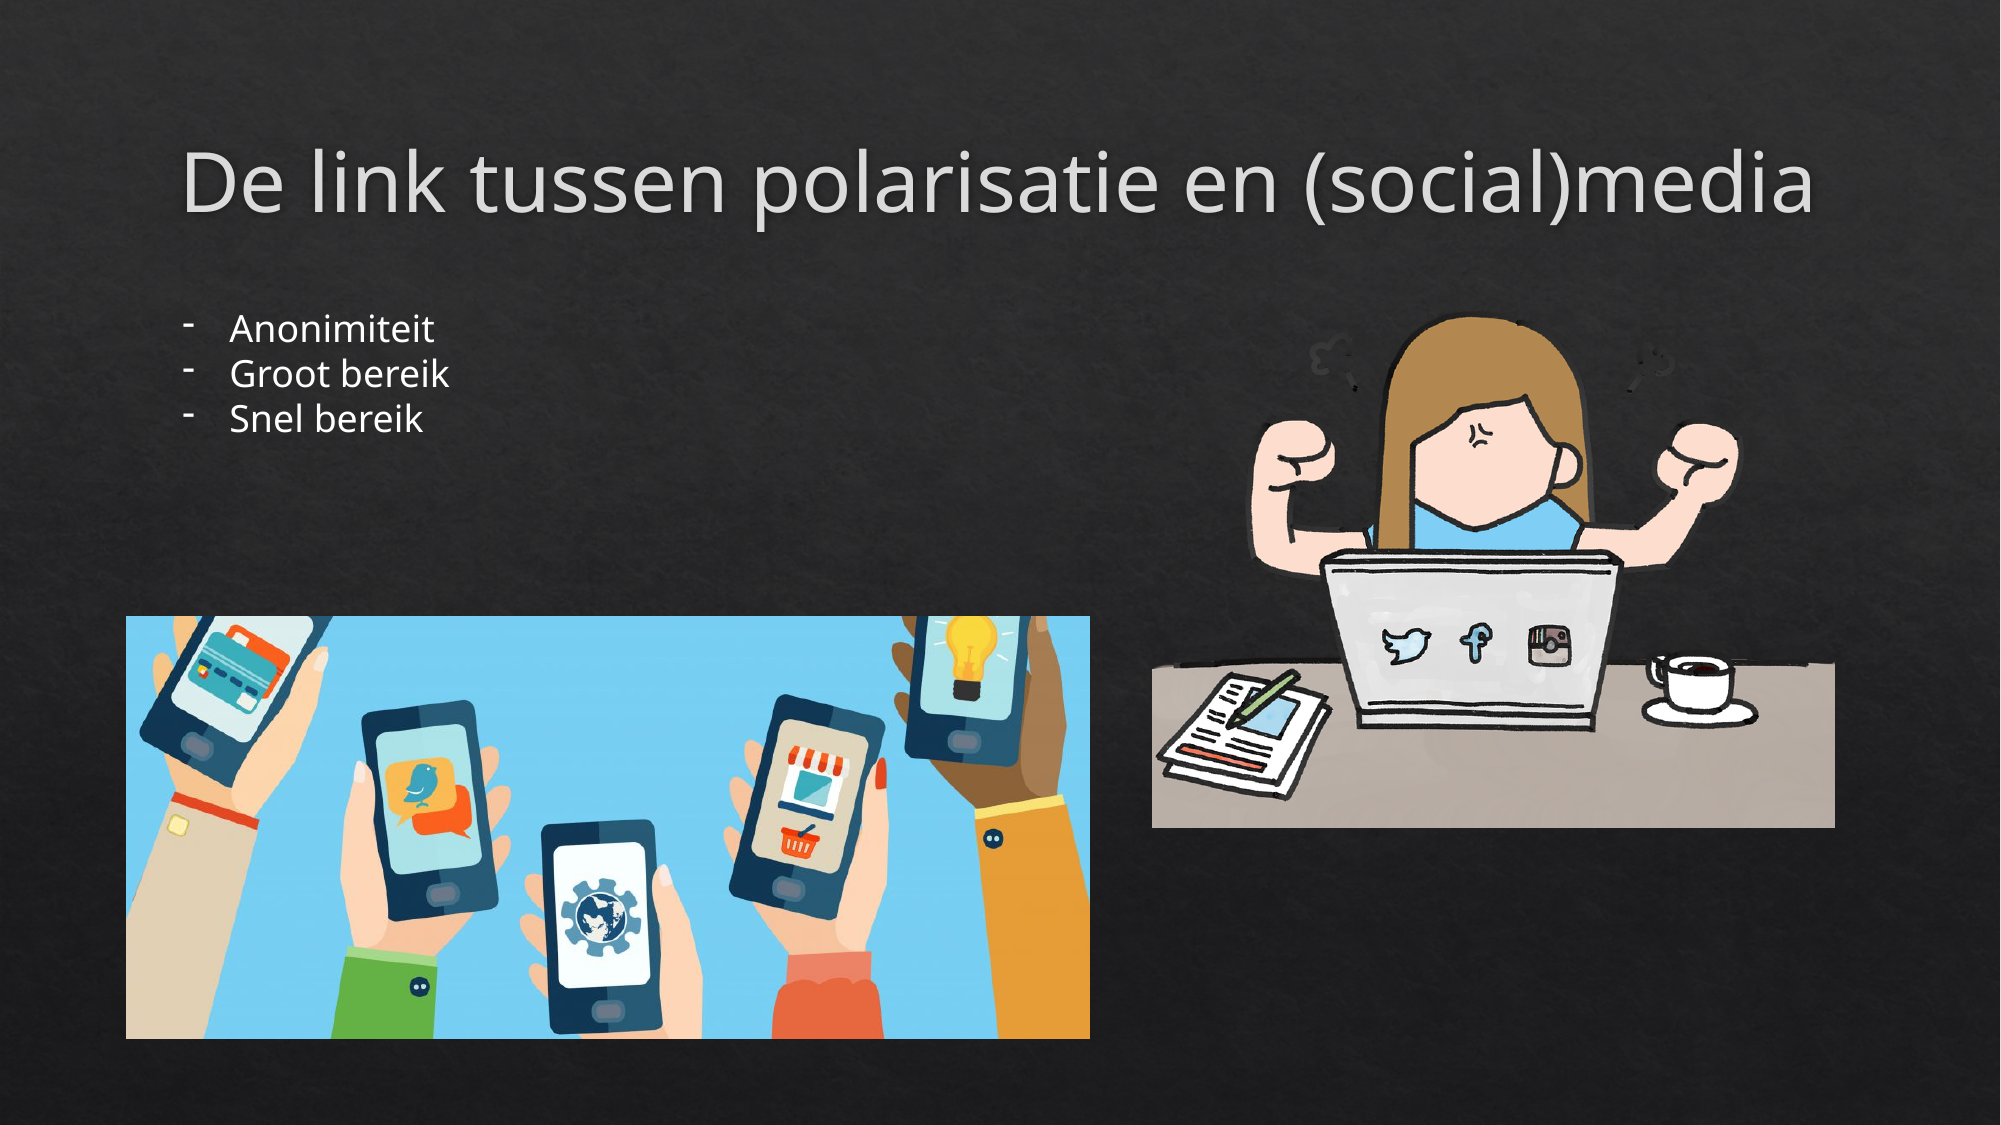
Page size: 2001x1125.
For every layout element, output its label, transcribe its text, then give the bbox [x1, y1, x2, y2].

picture [1152, 297, 1835, 828]
title De link tussen polarisatie en (social)media [149, 99, 1849, 260]
picture [126, 616, 1090, 1039]
text_box Anonimiteit Groot bereik Snel bereik [167, 297, 1090, 493]
